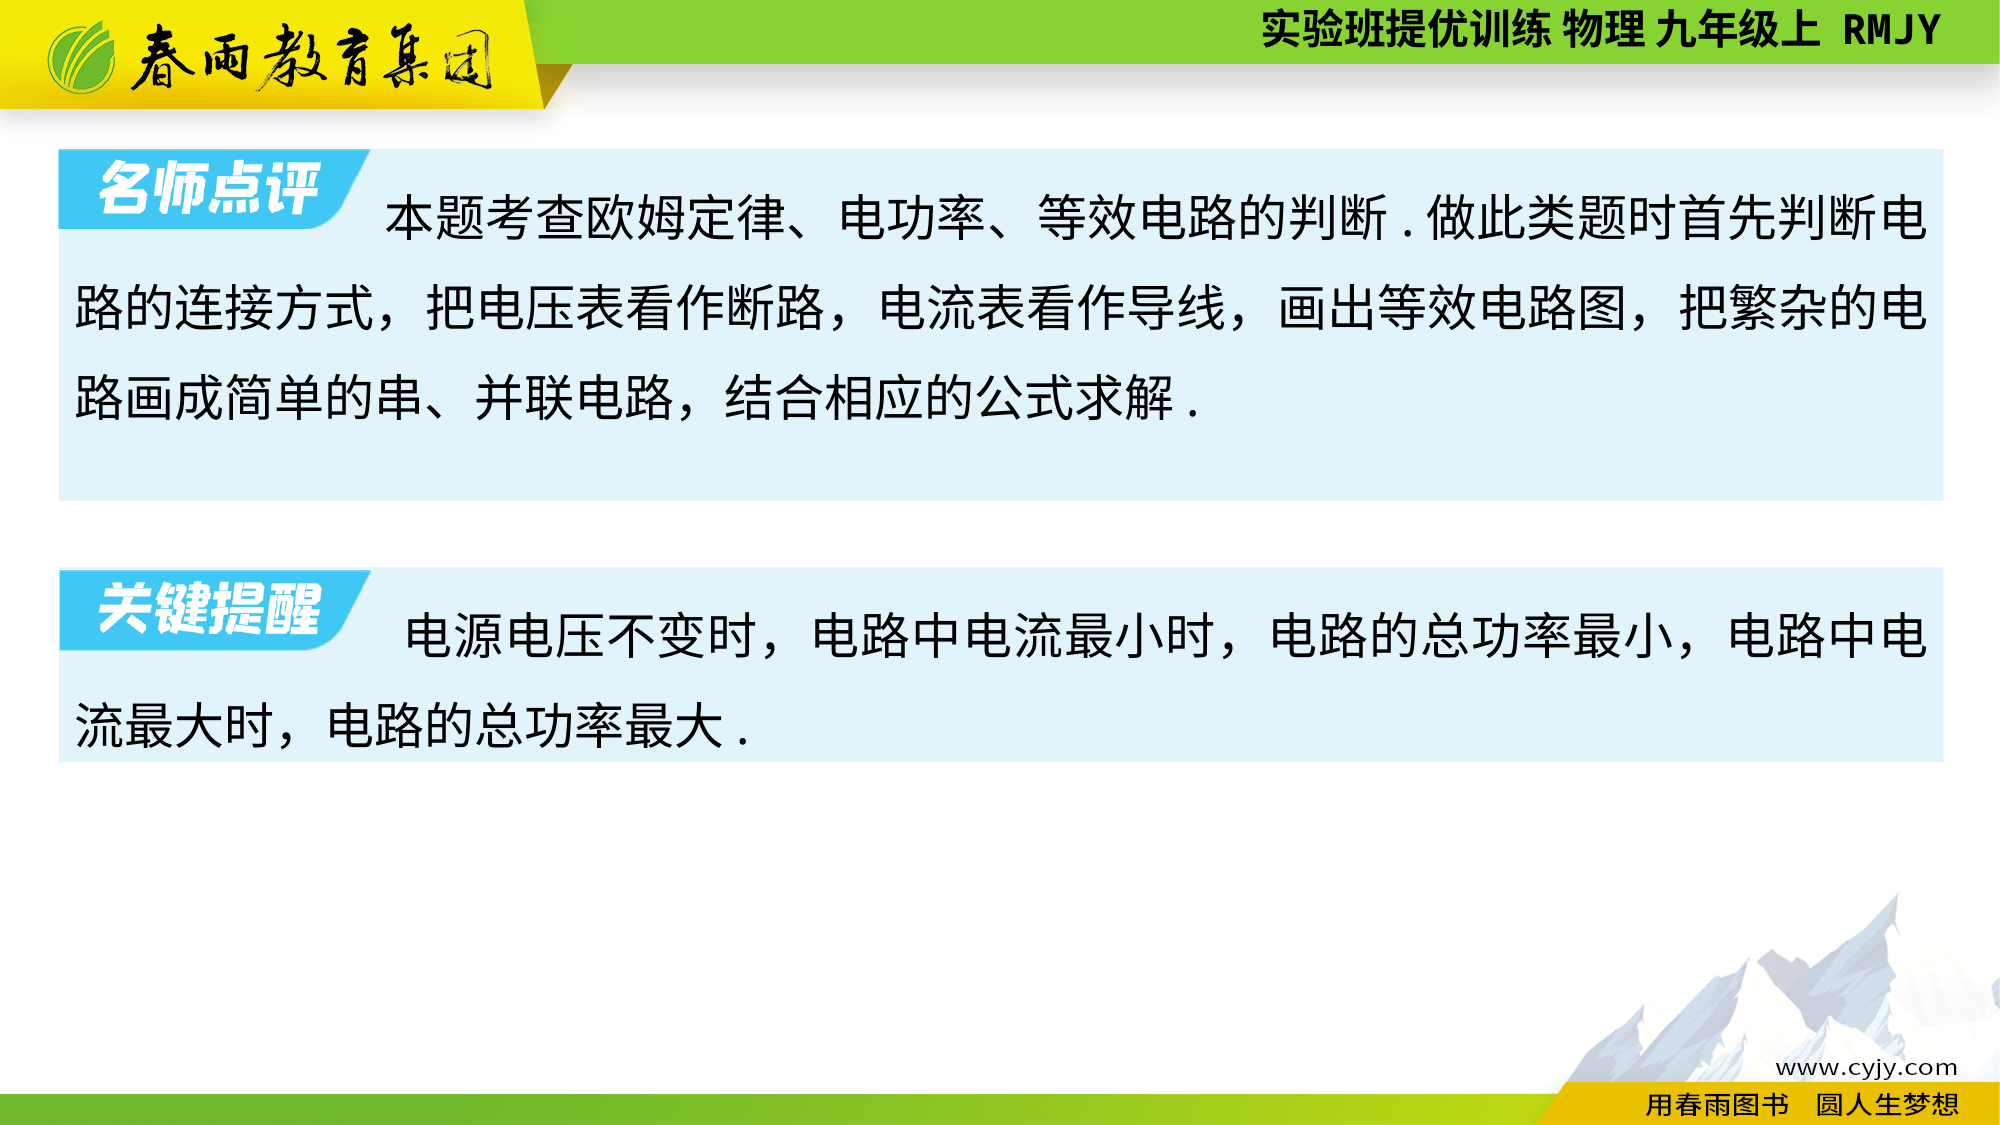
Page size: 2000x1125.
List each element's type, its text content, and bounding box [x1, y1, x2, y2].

list 本题考查欧姆定律、电功率、等效电路的判断.做此类题时首先判断电路的连接方式，把电压表看作断路，电流表看作导线，画出等效电路图，把繁杂的电路画成简单的串、并联电路，结合相应的公式求解. [59, 149, 1944, 501]
picture [0, 0, 2000, 1125]
text_box 电源电压不变时，电路中电流最小时，电路的总功率最小，电路中电流最大时，电路的总功率最大. [59, 567, 1944, 763]
